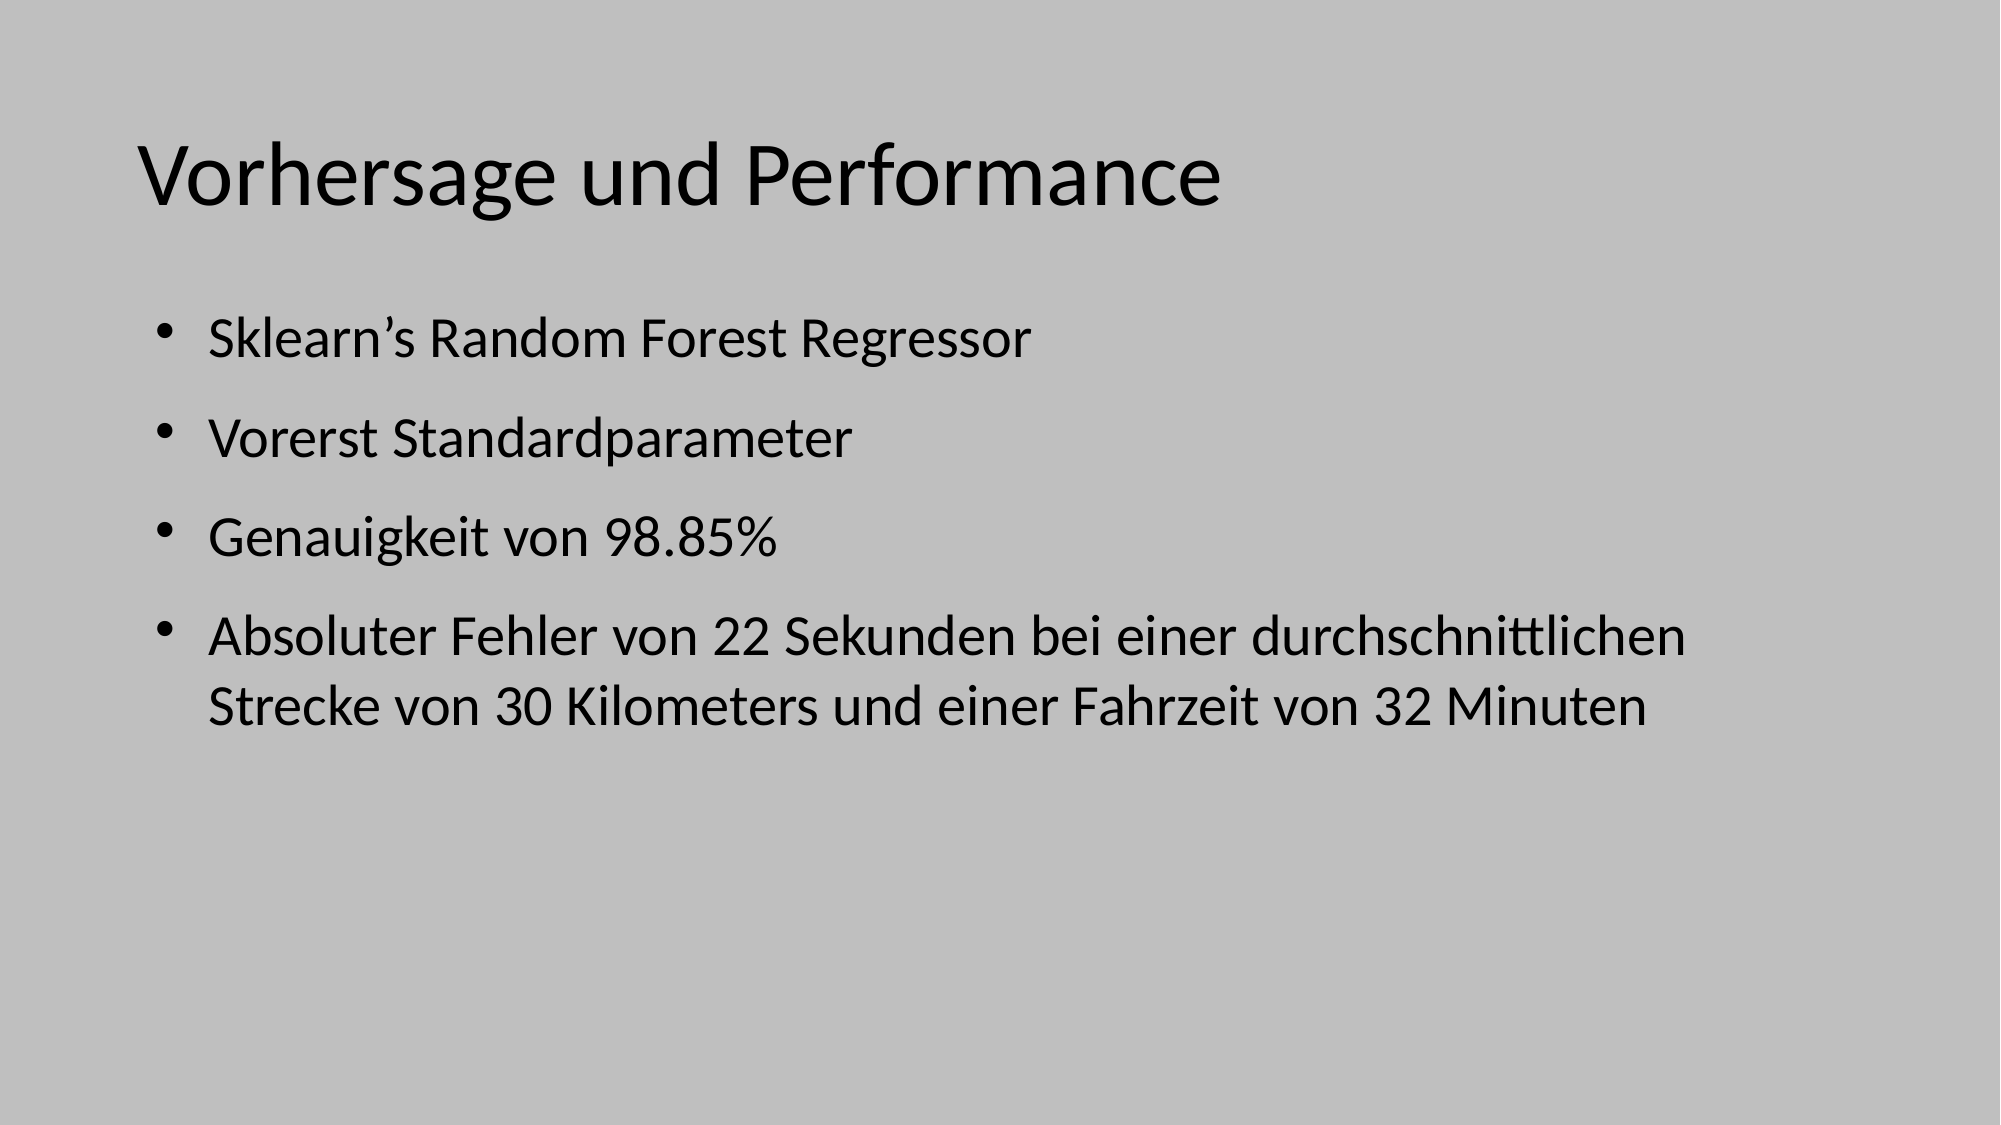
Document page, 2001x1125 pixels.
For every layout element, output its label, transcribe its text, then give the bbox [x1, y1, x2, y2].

text_box Vorhersage und Performance [137, 59, 1863, 278]
text_box Sklearn’s Random Forest Regressor Vorerst Standardparameter Genauigkeit von 98.85% Absoluter Fehler von 22 Sekunden bei einer durchschnittlichen Strecke von 30 Kilometers und einer Fahrzeit von 32 Minuten [137, 299, 1863, 1014]
